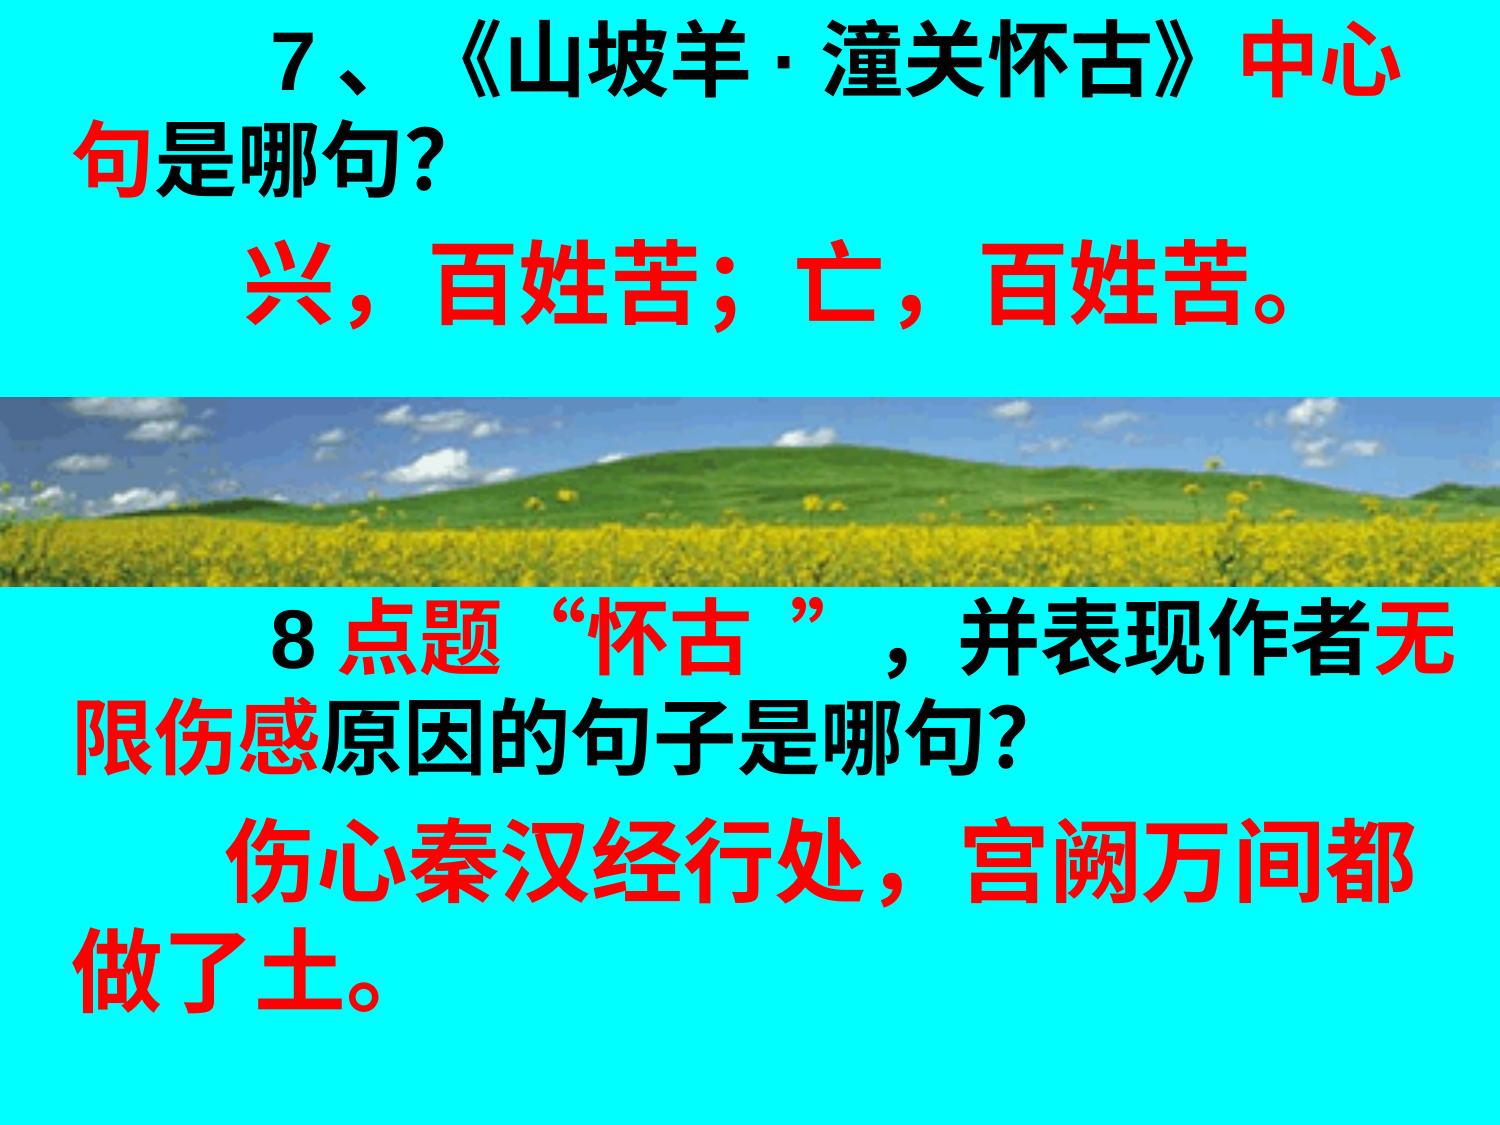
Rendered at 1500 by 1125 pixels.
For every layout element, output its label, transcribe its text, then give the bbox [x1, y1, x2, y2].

list 7、《山坡羊·潼关怀古》中心句是哪句？ 兴，百姓苦；亡，百姓苦。 8点题“怀古 ”，并表现作者无限伤感原因的句子是哪句？ 伤心秦汉经行处，宫阙万间都做了土。 [0, 0, 1500, 397]
picture [0, 397, 1500, 587]
list 7、《山坡羊·潼关怀古》中心句是哪句？ 兴，百姓苦；亡，百姓苦。 8点题“怀古 ”，并表现作者无限伤感原因的句子是哪句？ 伤心秦汉经行处，宫阙万间都做了土。 [0, 587, 1500, 1125]
